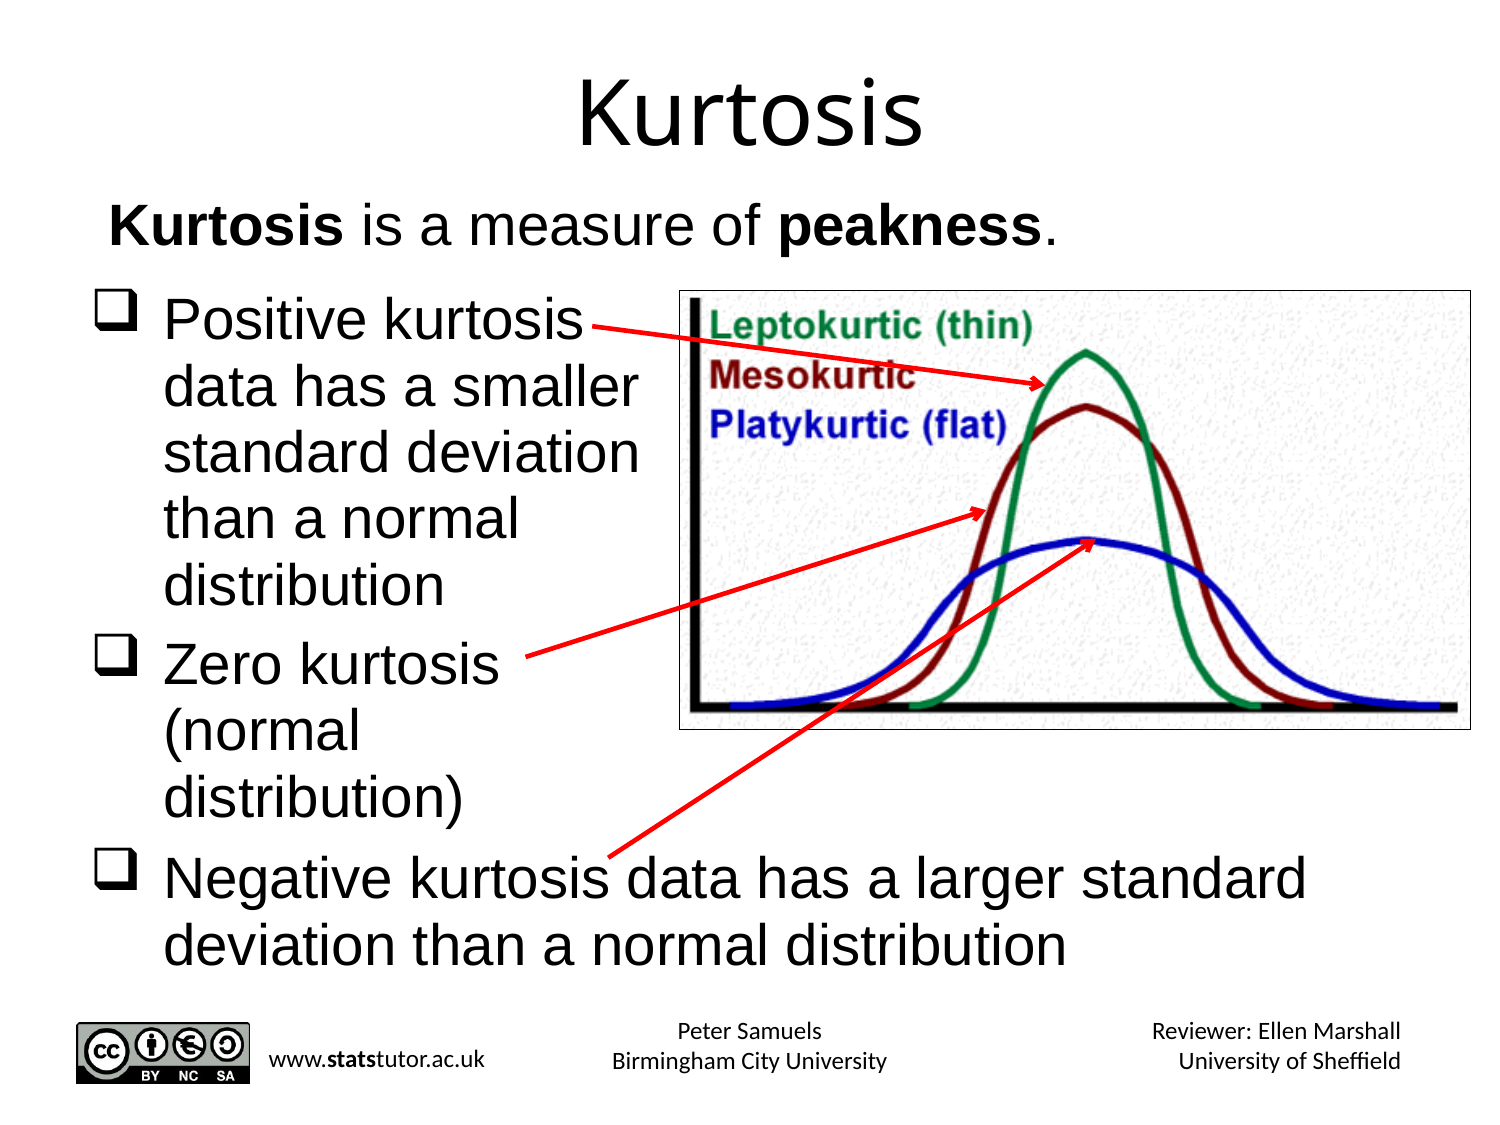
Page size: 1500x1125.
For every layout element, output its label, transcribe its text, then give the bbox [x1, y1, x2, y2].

title Kurtosis [75, 45, 1425, 173]
text_box Reviewer: Ellen Marshall University of Sheffield [1038, 1007, 1417, 1083]
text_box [591, 325, 1046, 386]
picture [76, 1022, 251, 1084]
text_box Negative kurtosis data has a larger standard deviation than a normal distribution [75, 838, 1400, 986]
text_box Peter Samuels Birmingham City University [549, 1007, 951, 1083]
text_box Kurtosis is a measure of peakness. [93, 184, 1091, 266]
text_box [525, 509, 987, 658]
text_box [608, 538, 1097, 859]
text_box www.statstutor.ac.uk [254, 1035, 561, 1080]
list Positive kurtosis data has a smaller standard deviation than a normal distribution Zero kurtosis (normal distribution) [75, 278, 680, 823]
picture [678, 290, 1471, 730]
